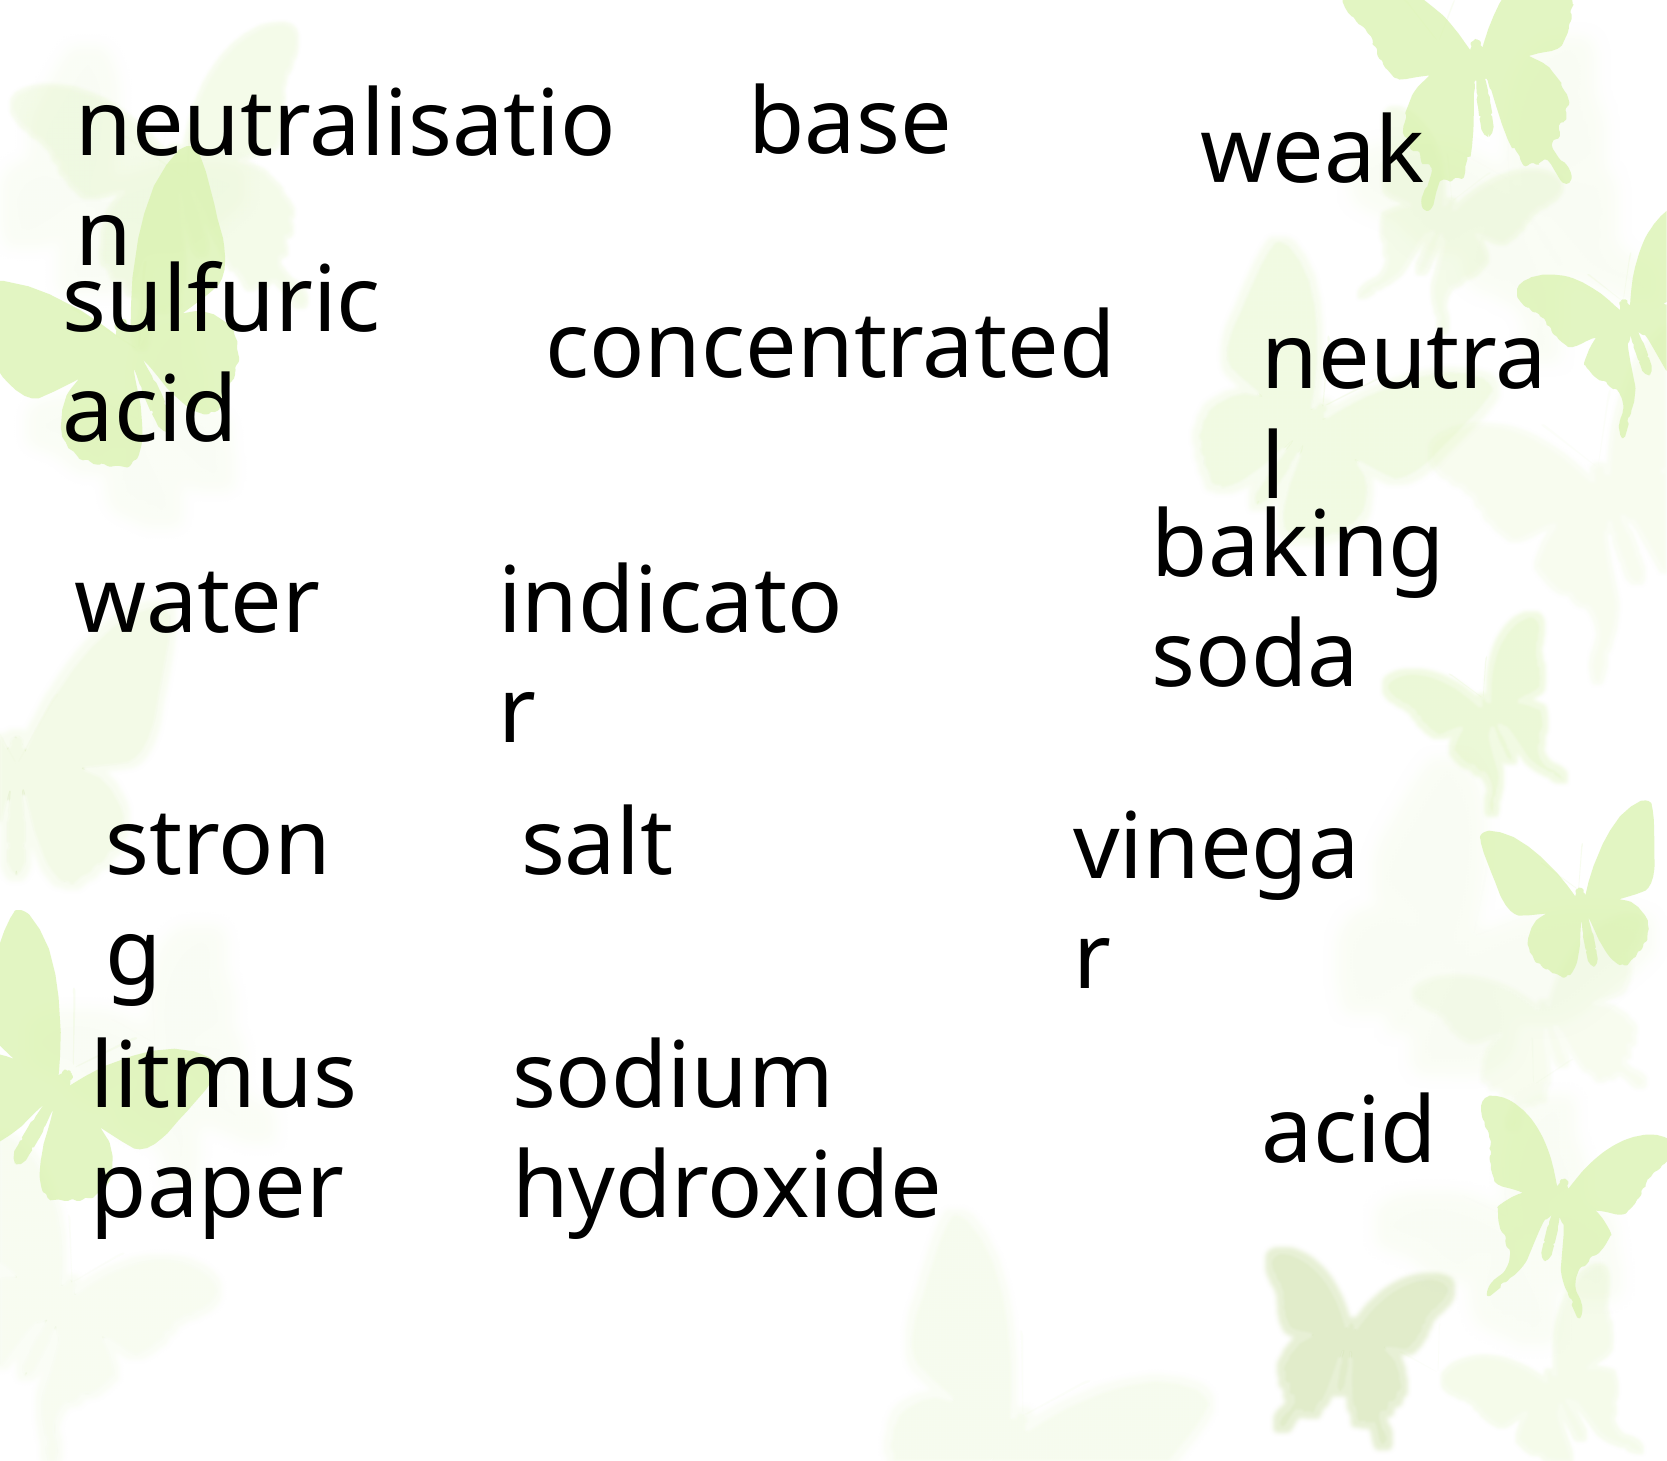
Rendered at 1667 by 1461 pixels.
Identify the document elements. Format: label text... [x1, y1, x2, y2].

text_box salt [506, 775, 763, 901]
text_box strong [90, 775, 395, 1011]
text_box acid [1246, 1063, 1481, 1189]
text_box base [733, 54, 992, 180]
text_box baking soda [1136, 477, 1608, 713]
text_box litmus paper [75, 1007, 580, 1243]
text_box weak [1185, 83, 1470, 209]
text_box water [59, 533, 339, 659]
text_box neutralisation [60, 56, 673, 292]
text_box neutral [1246, 289, 1572, 477]
text_box sodium hydroxide [580, 1007, 1181, 1243]
text_box vinegar [1058, 779, 1400, 1014]
text_box concentrated [530, 278, 1195, 404]
text_box sulfuric acid [48, 232, 540, 467]
text_box indicator [483, 533, 863, 769]
